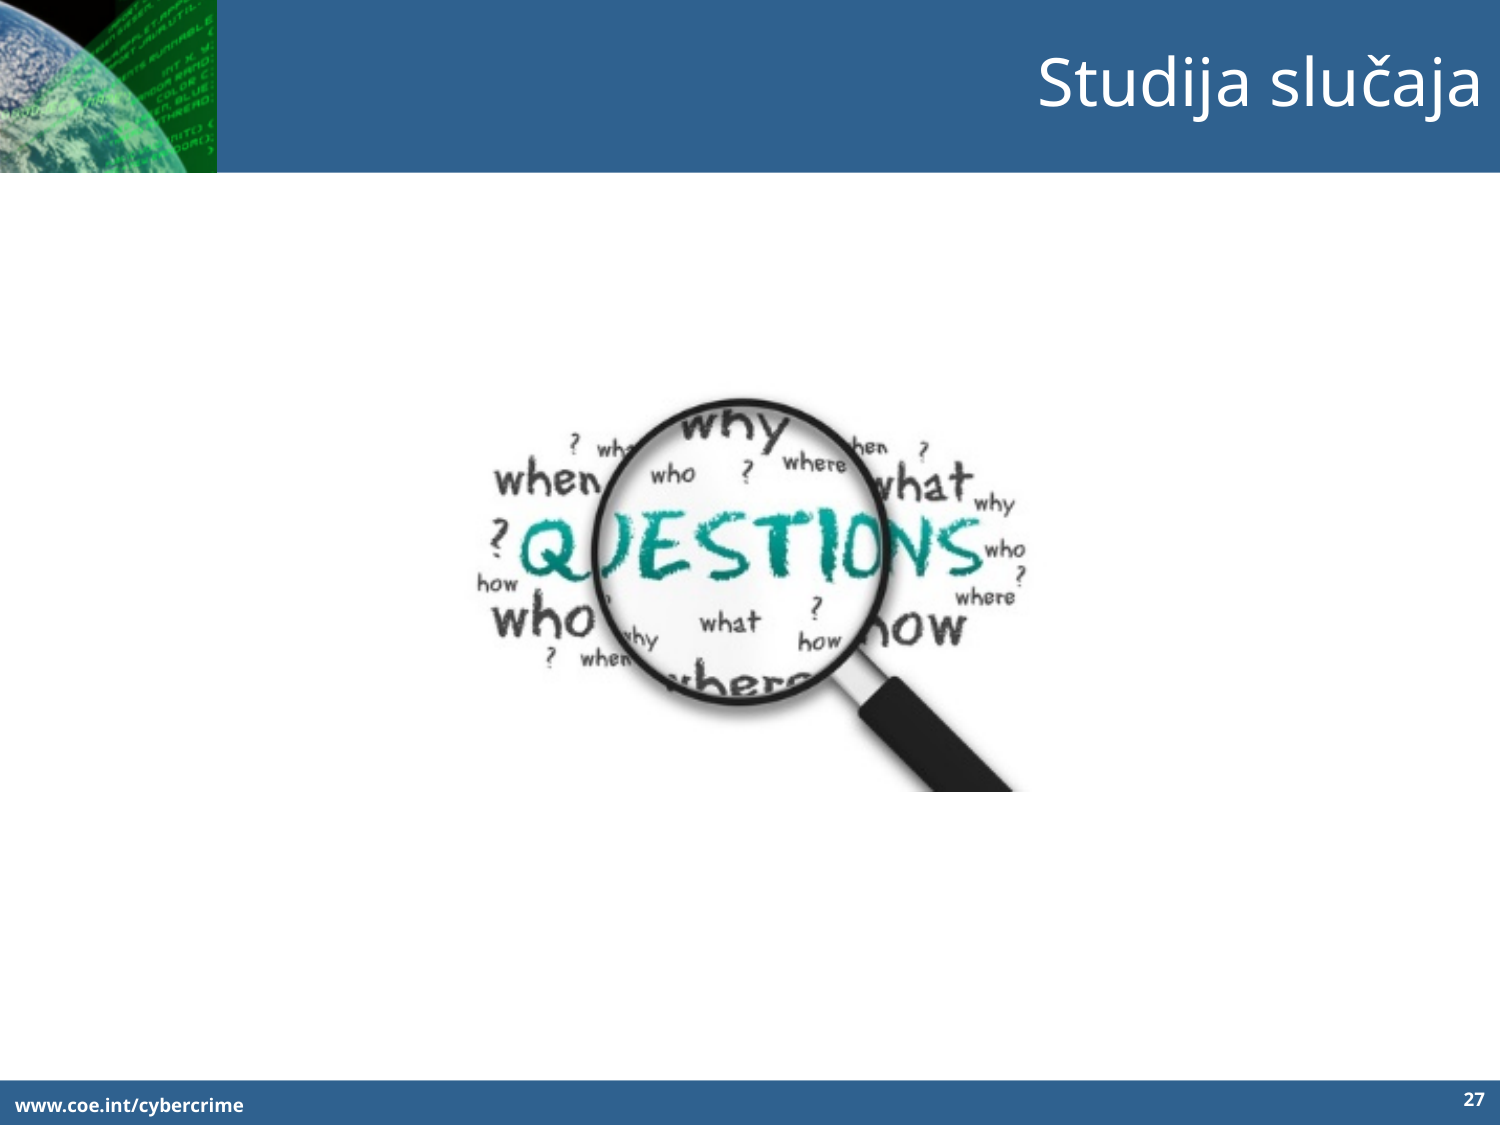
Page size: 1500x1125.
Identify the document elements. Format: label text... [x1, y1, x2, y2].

picture [443, 332, 1057, 793]
picture [0, 0, 217, 173]
slide_number 27 [1162, 1080, 1500, 1125]
list Studija slučaja [461, 0, 1500, 170]
